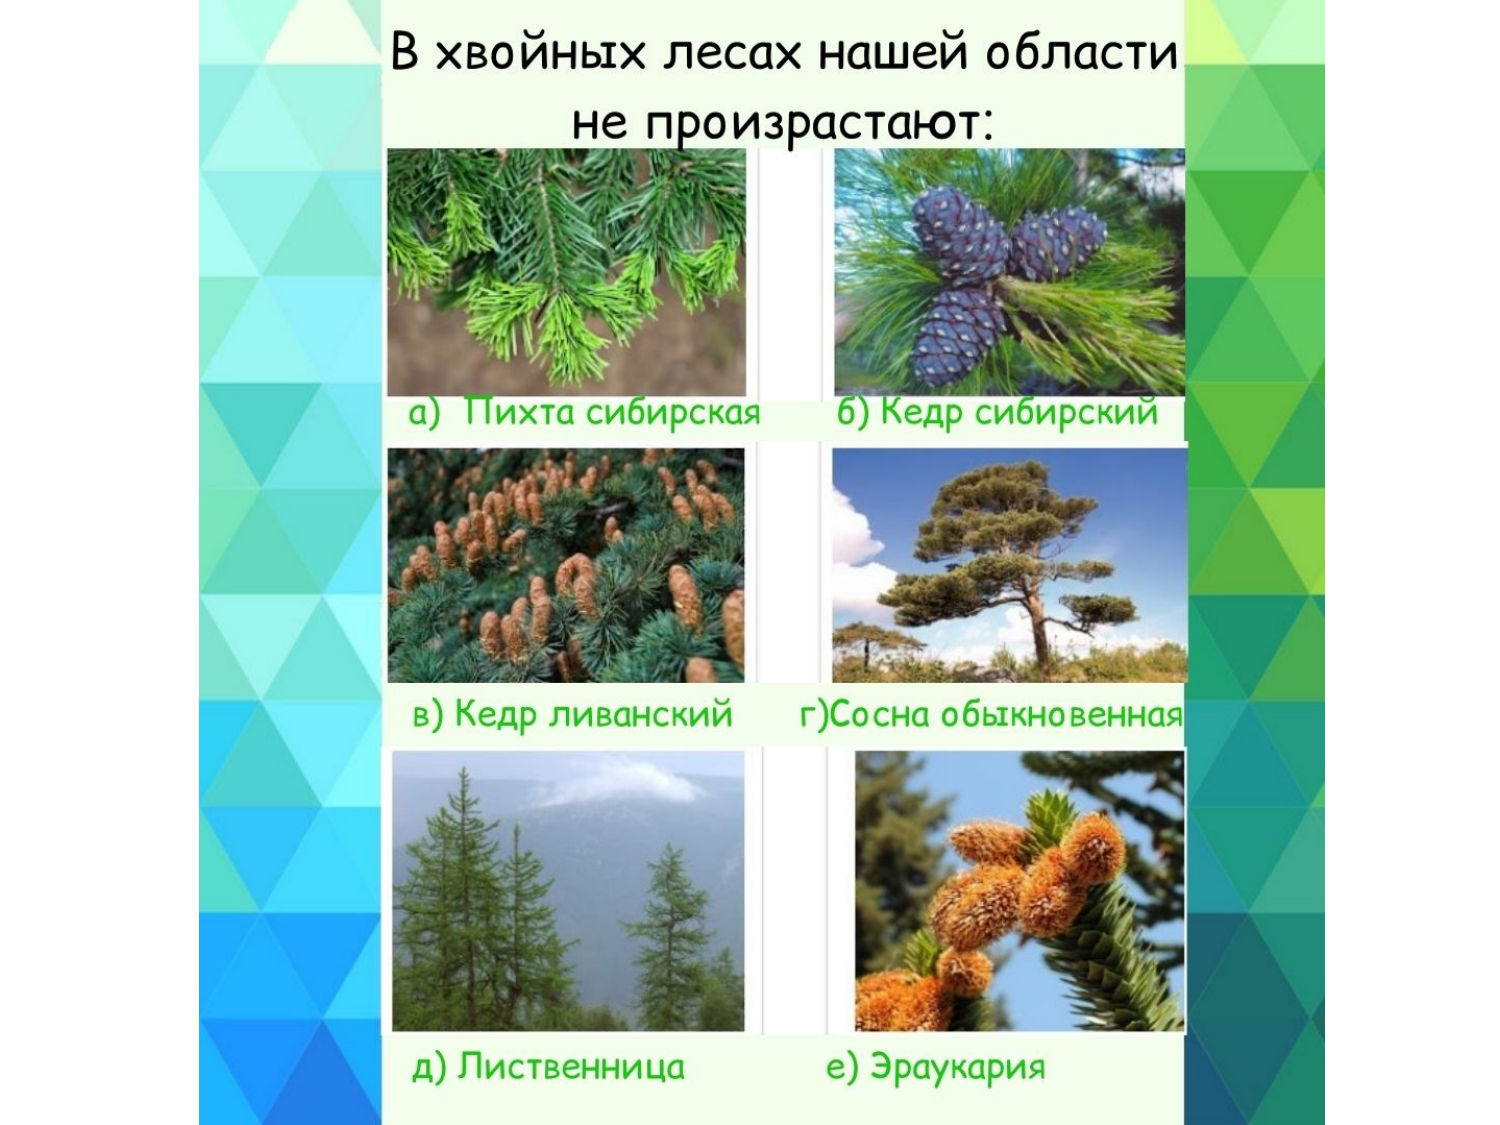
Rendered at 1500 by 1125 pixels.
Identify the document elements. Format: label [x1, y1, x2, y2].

list [198, 0, 1325, 1125]
